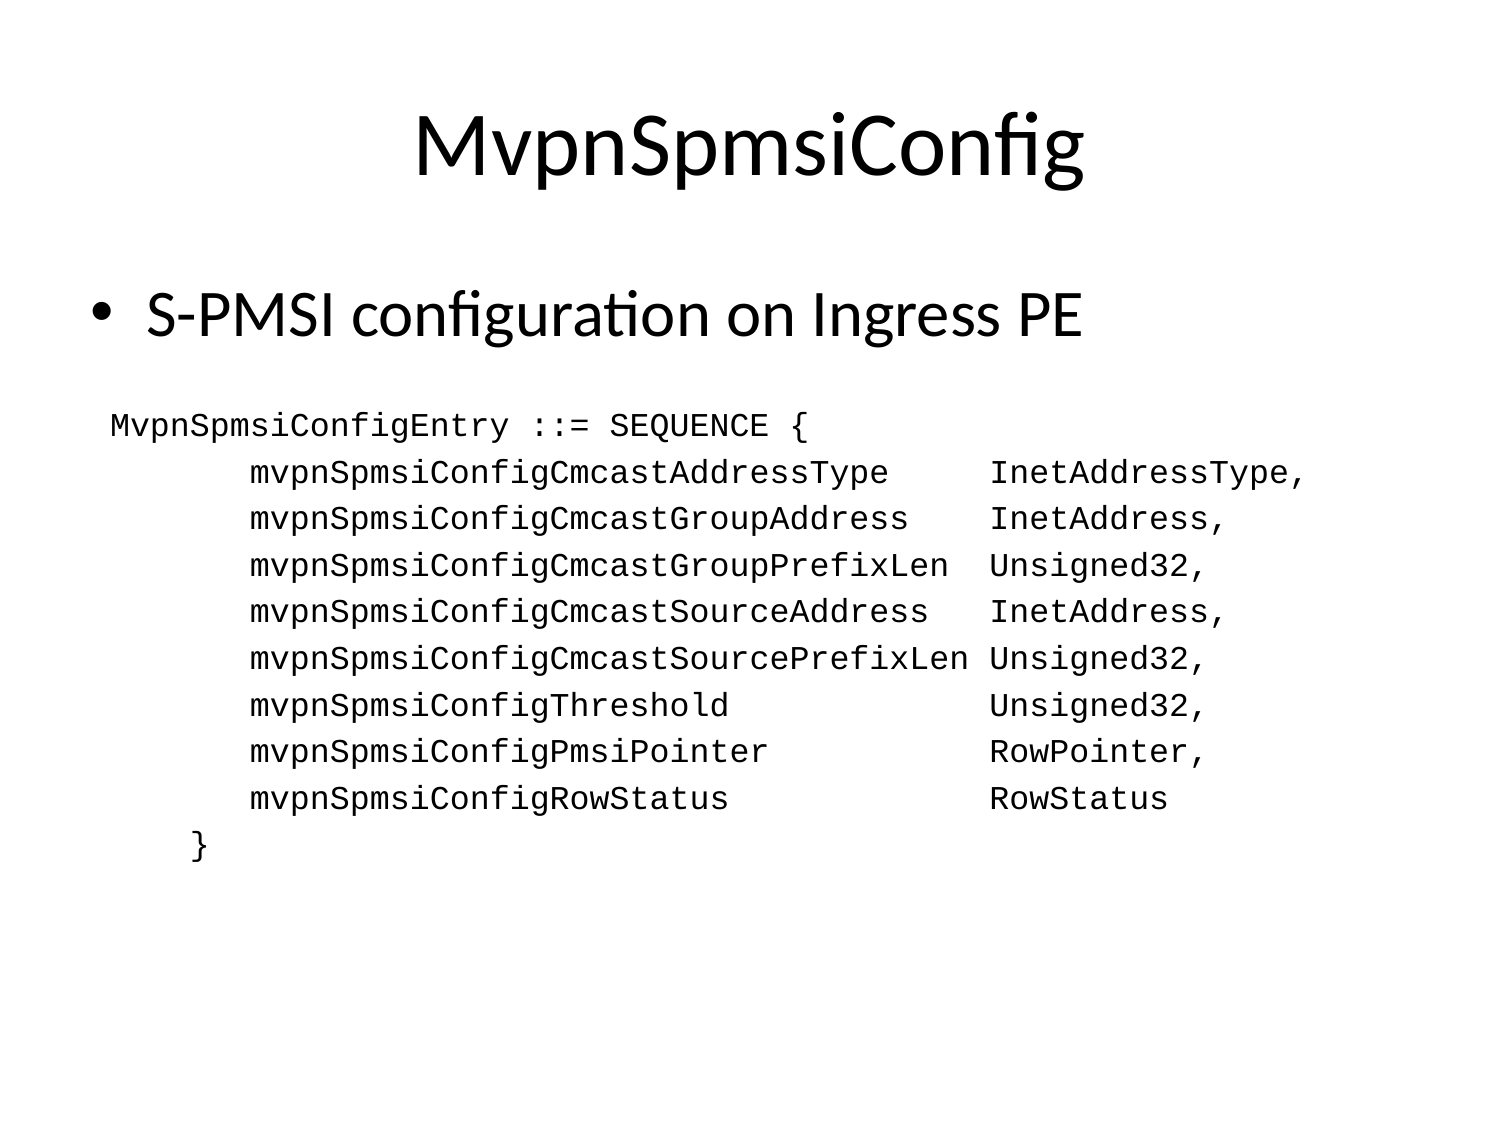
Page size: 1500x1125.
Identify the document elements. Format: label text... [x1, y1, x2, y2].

list S-PMSI configuration on Ingress PE MvpnSpmsiConfigEntry ::= SEQUENCE { mvpnSpmsiConfigCmcastAddressType InetAddressType, mvpnSpmsiConfigCmcastGroupAddress InetAddress, mvpnSpmsiConfigCmcastGroupPrefixLen Unsigned32, mvpnSpmsiConfigCmcastSourceAddress InetAddress, mvpnSpmsiConfigCmcastSourcePrefixLen Unsigned32, mvpnSpmsiConfigThreshold Unsigned32, mvpnSpmsiConfigPmsiPointer RowPointer, mvpnSpmsiConfigRowStatus RowStatus } [75, 262, 1425, 1005]
title MvpnSpmsiConfig [75, 45, 1425, 233]
